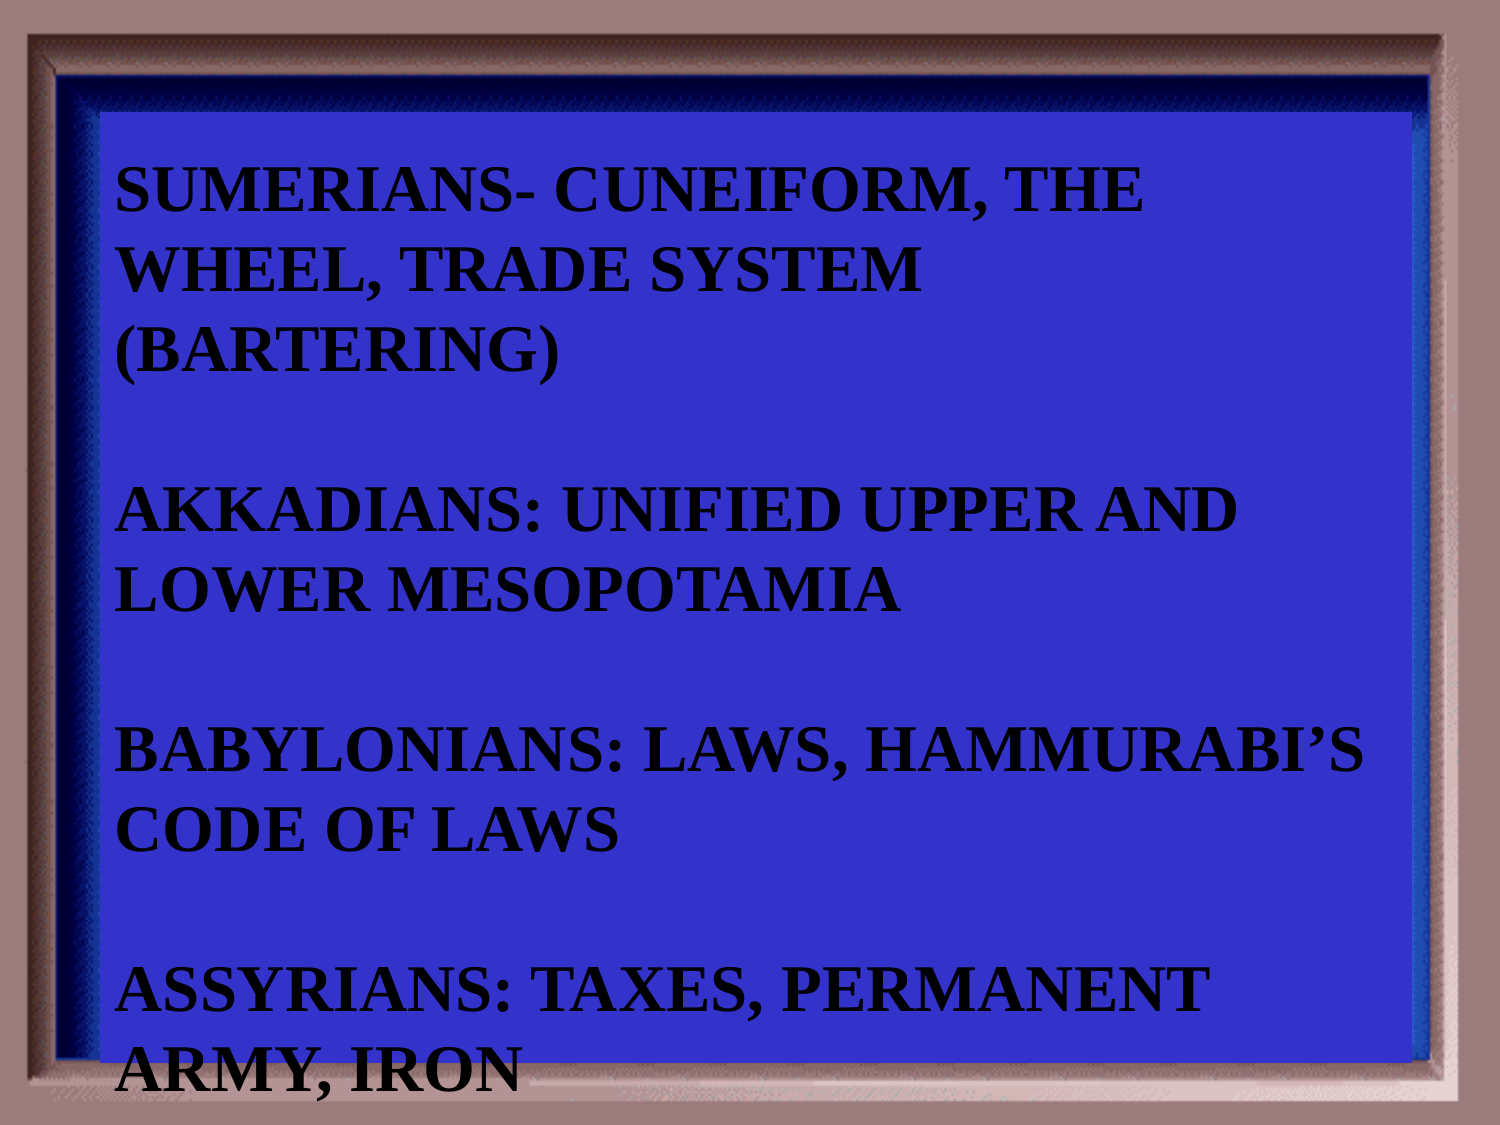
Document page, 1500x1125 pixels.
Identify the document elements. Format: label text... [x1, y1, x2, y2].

text_box Sumerians- Cuneiform, the wheel, trade system (bartering) Akkadians: unified upper and lower Mesopotamia Babylonians: Laws, hammurabi’s code of laws Assyrians: Taxes, permanent army, iron [99, 137, 1400, 1125]
picture [0, 0, 1500, 1125]
text_box [99, 112, 1413, 1063]
